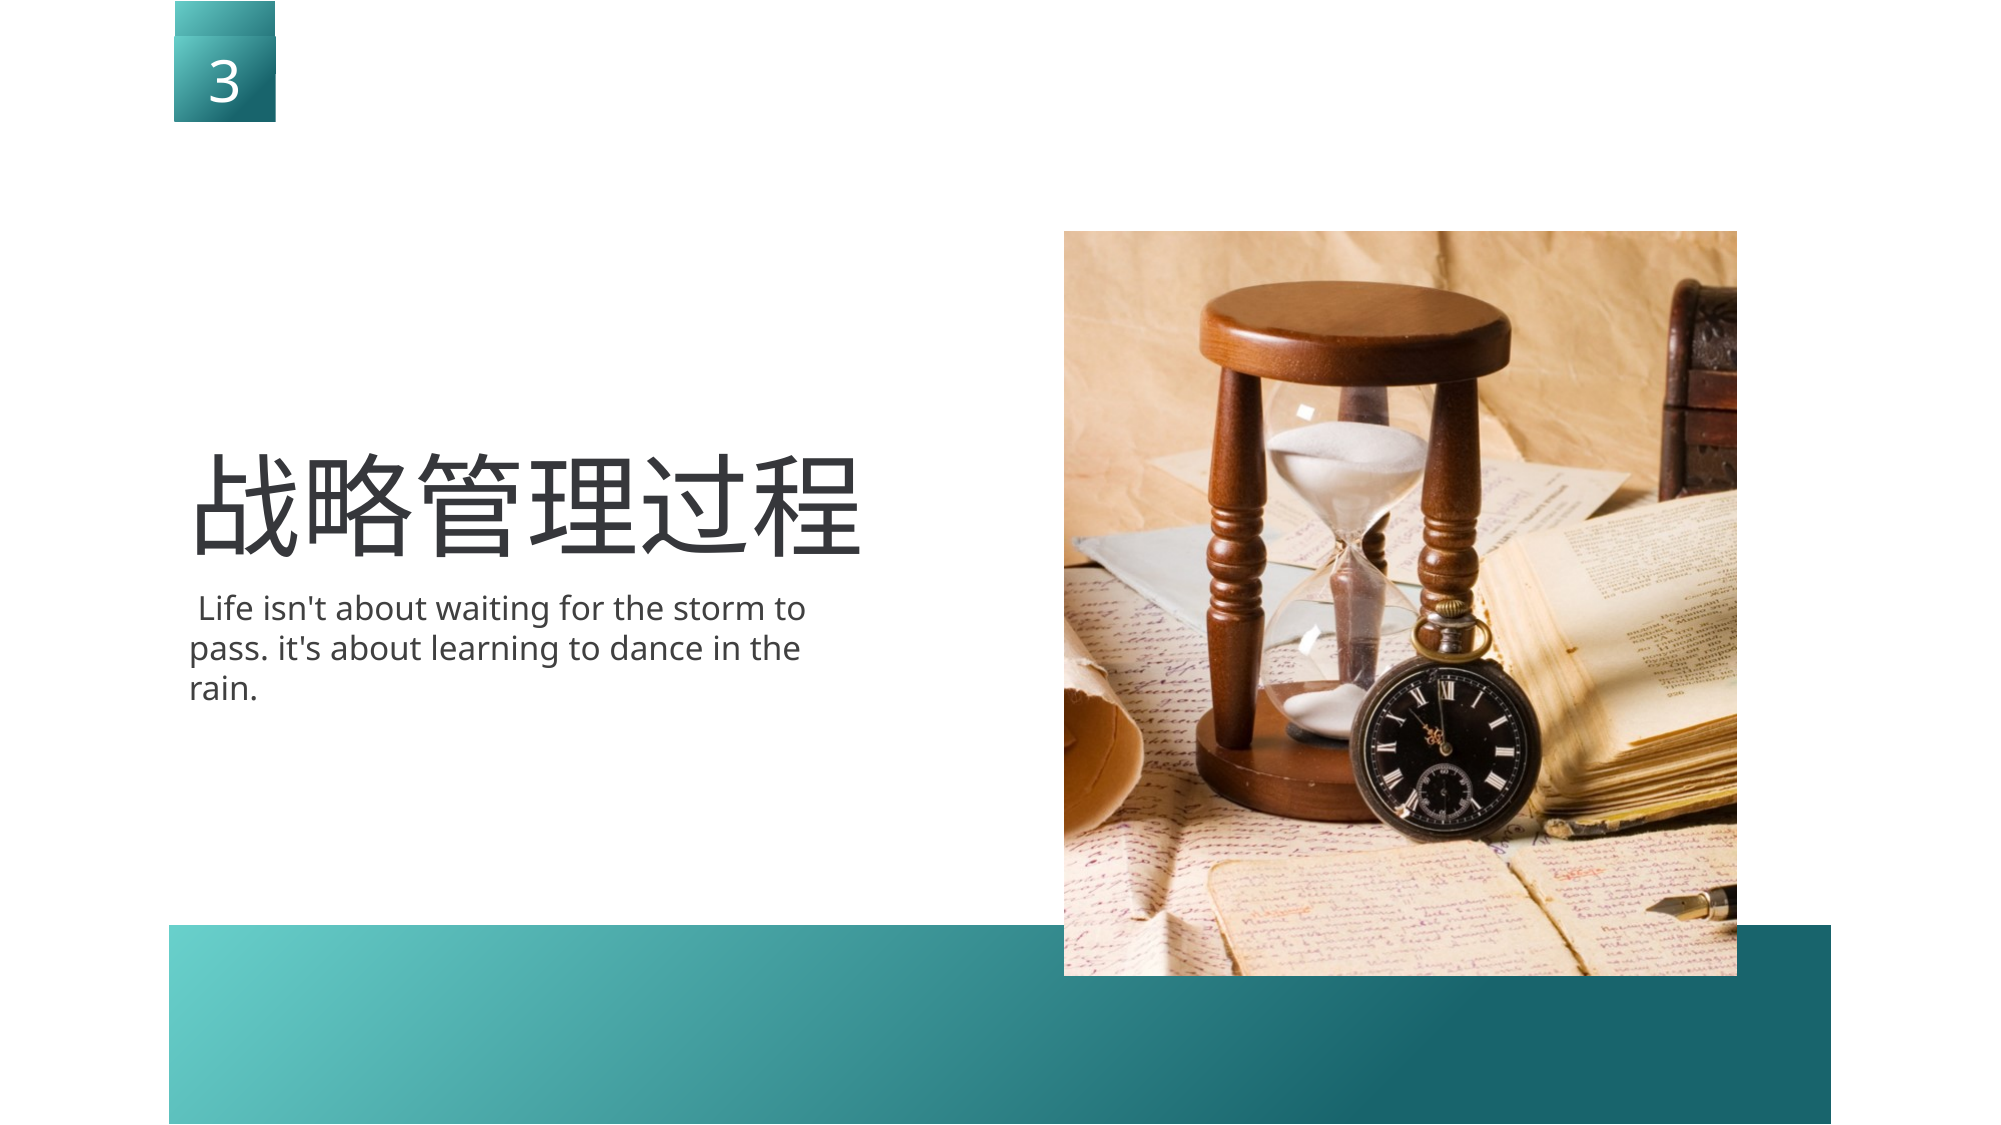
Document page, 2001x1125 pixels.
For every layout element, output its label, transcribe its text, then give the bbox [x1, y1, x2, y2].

picture [1064, 231, 1737, 976]
text_box [173, 0, 277, 123]
text_box 战略管理过程 [174, 428, 936, 578]
text_box [167, 923, 1833, 1125]
text_box 3 [174, 36, 276, 122]
text_box Life isn't about waiting for the storm to pass. it's about learning to dance in the rain. [174, 579, 868, 715]
